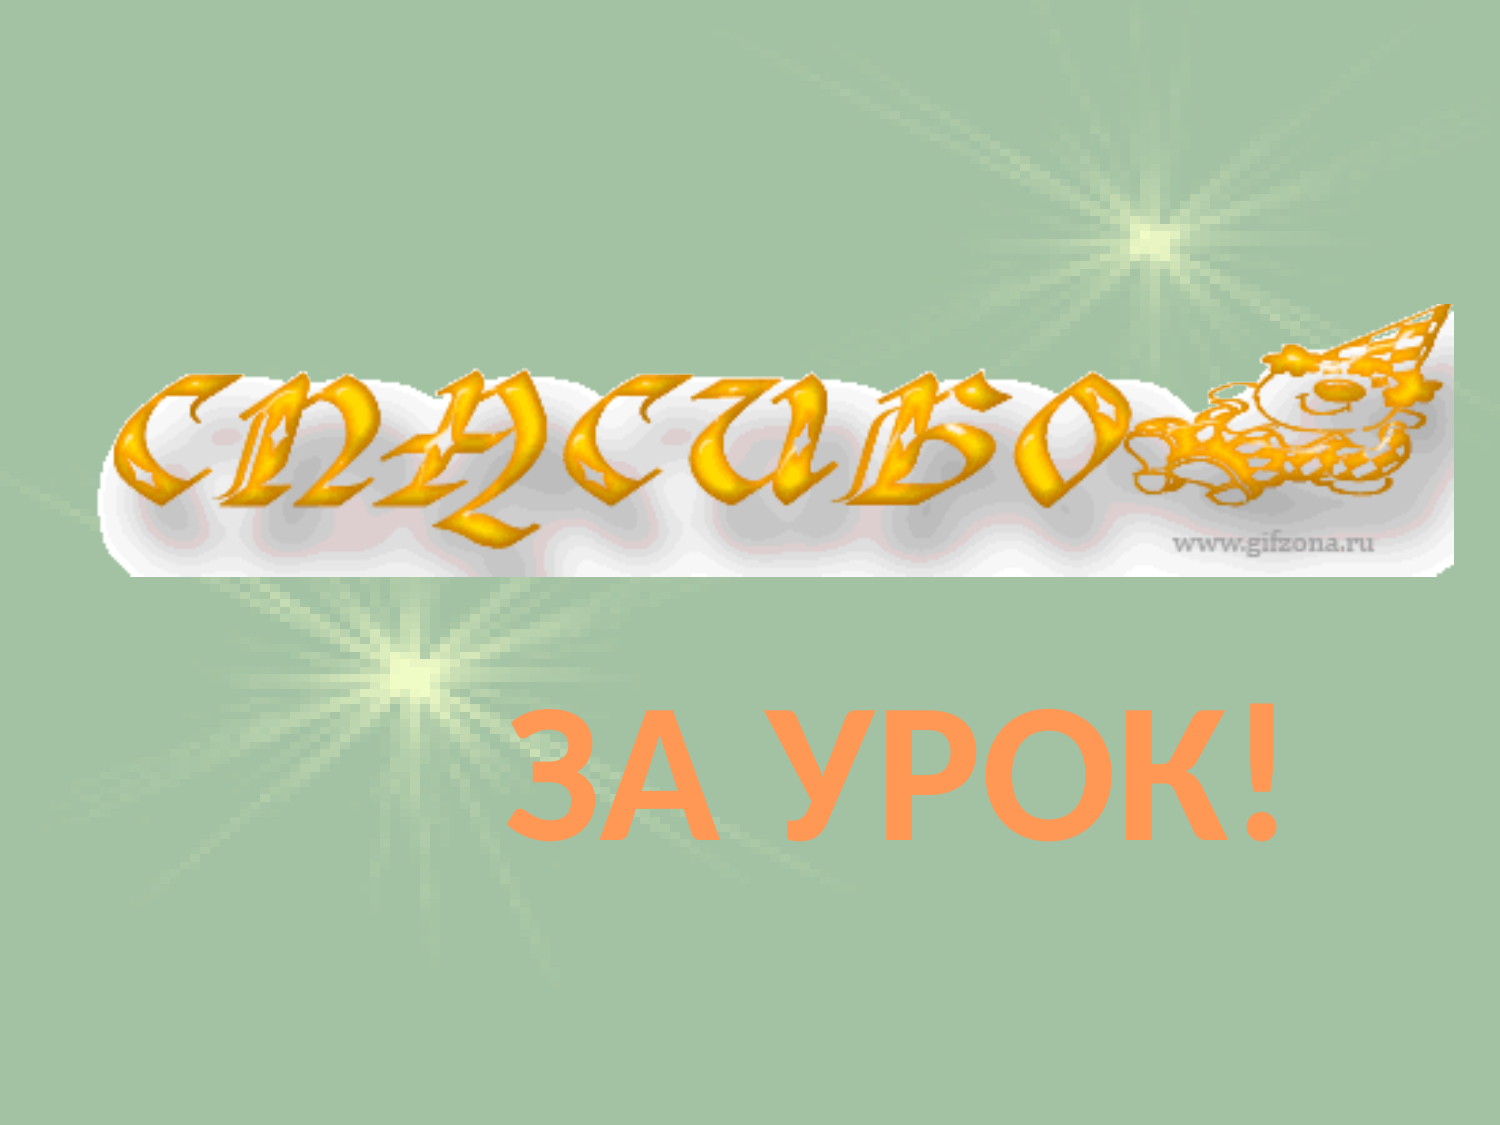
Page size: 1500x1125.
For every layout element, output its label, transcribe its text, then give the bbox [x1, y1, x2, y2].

title СПАСИБО ЗА УРОК! [112, 586, 1388, 591]
picture [0, 0, 1500, 1125]
subtitle ЗА УРОК! [375, 632, 1425, 921]
